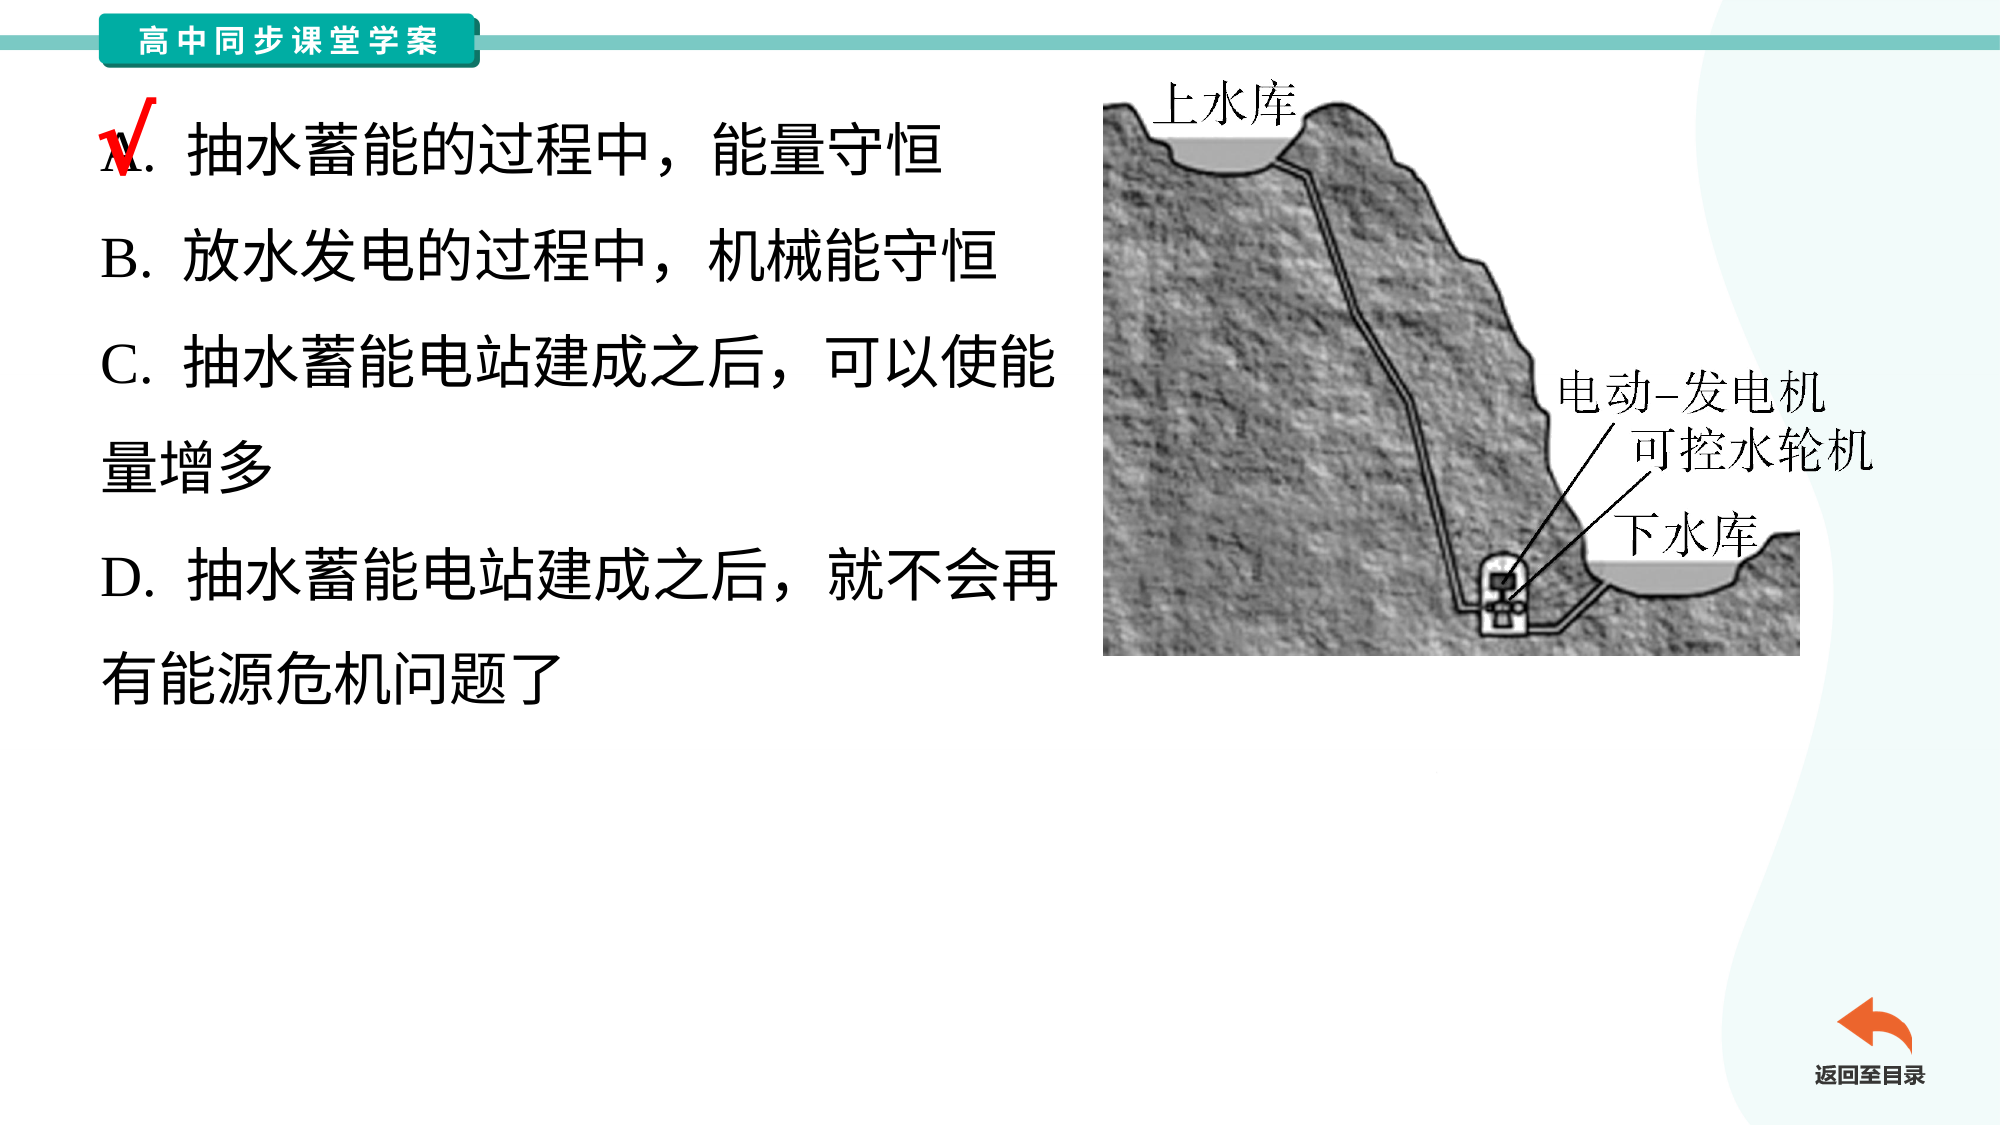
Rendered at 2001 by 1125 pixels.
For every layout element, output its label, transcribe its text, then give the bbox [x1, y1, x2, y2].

text_box √ [95, 83, 157, 194]
text_box A. 抽水蓄能的过程中，能量守恒 B. 放水发电的过程中，机械能守恒 C. 抽水蓄能电站建成之后，可以使能 量增多 D. 抽水蓄能电站建成之后，就不会再 有能源危机问题了 [100, 76, 1109, 702]
picture [0, 0, 2000, 1125]
